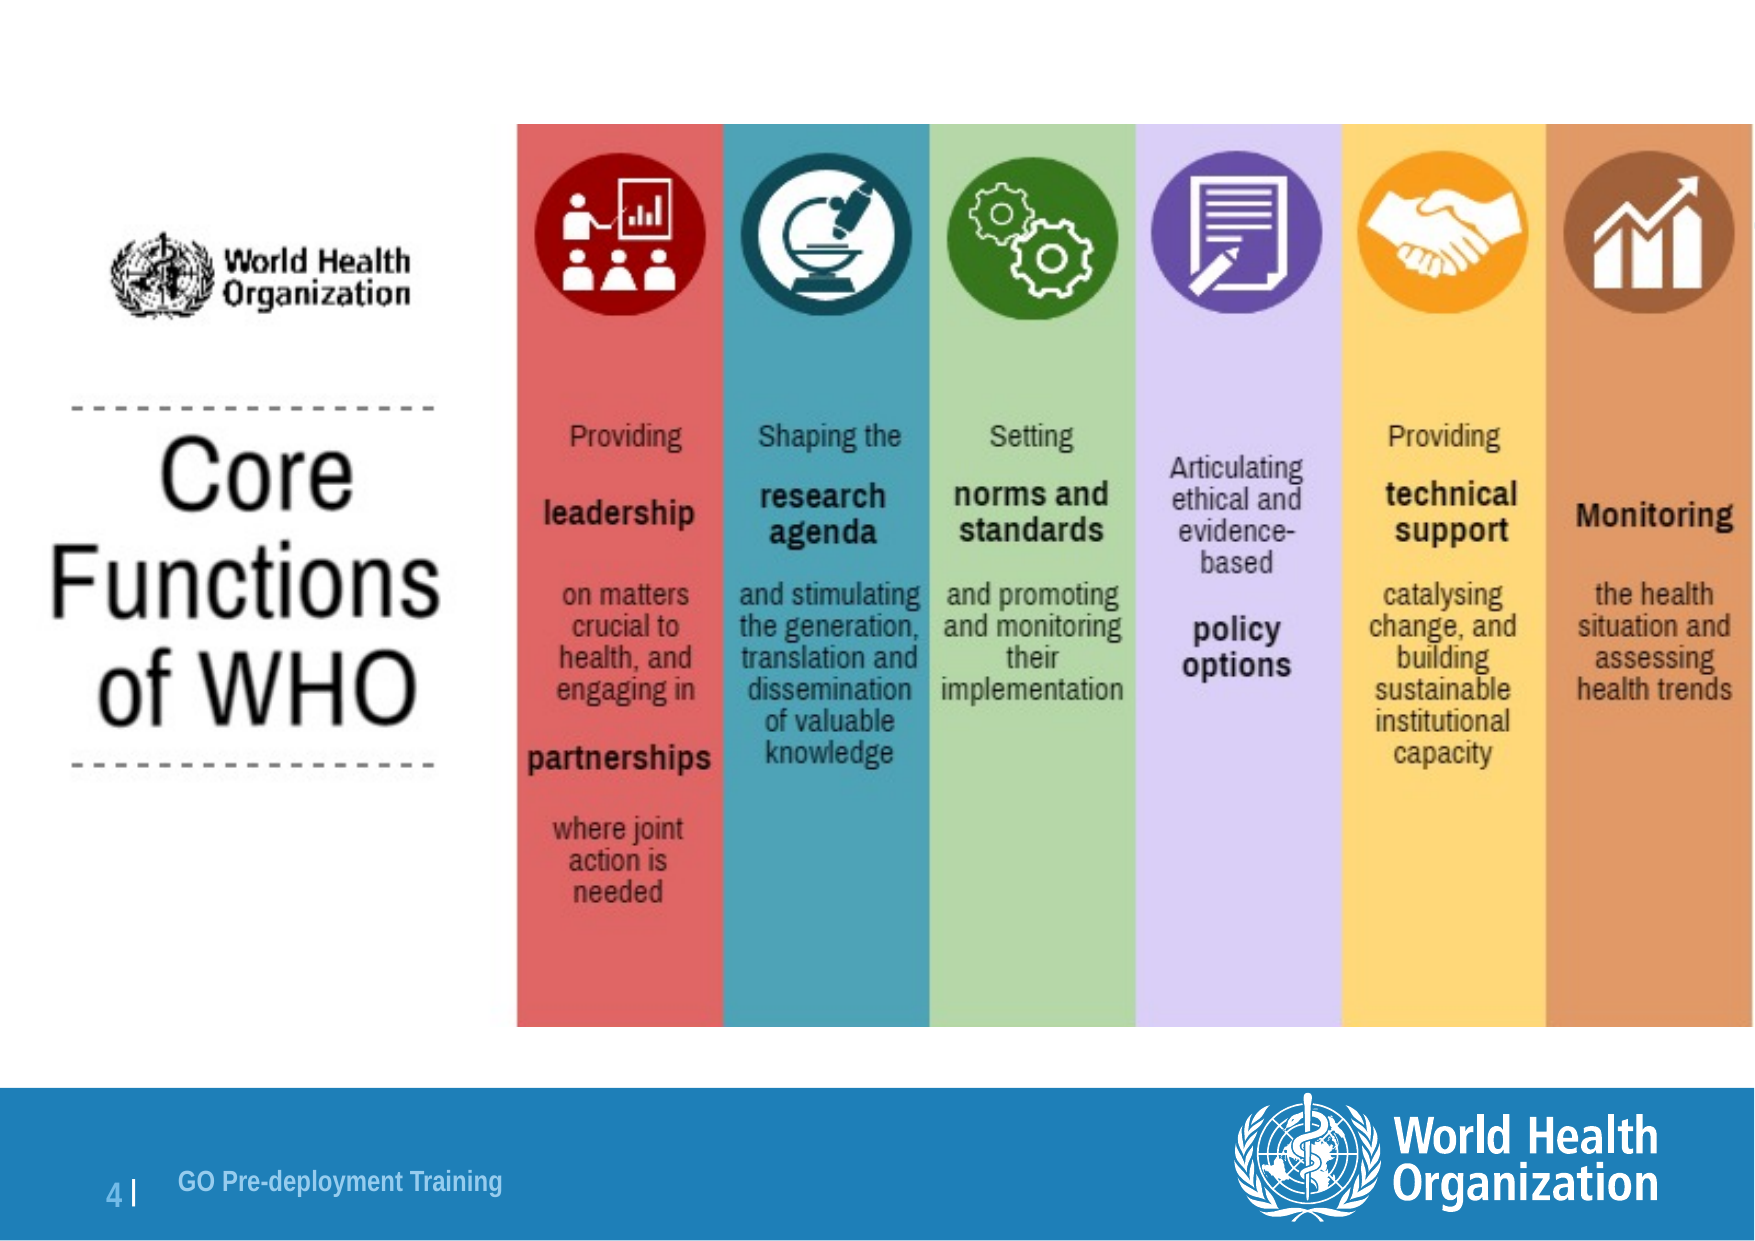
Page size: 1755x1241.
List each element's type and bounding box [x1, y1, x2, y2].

picture [0, 123, 1755, 1028]
